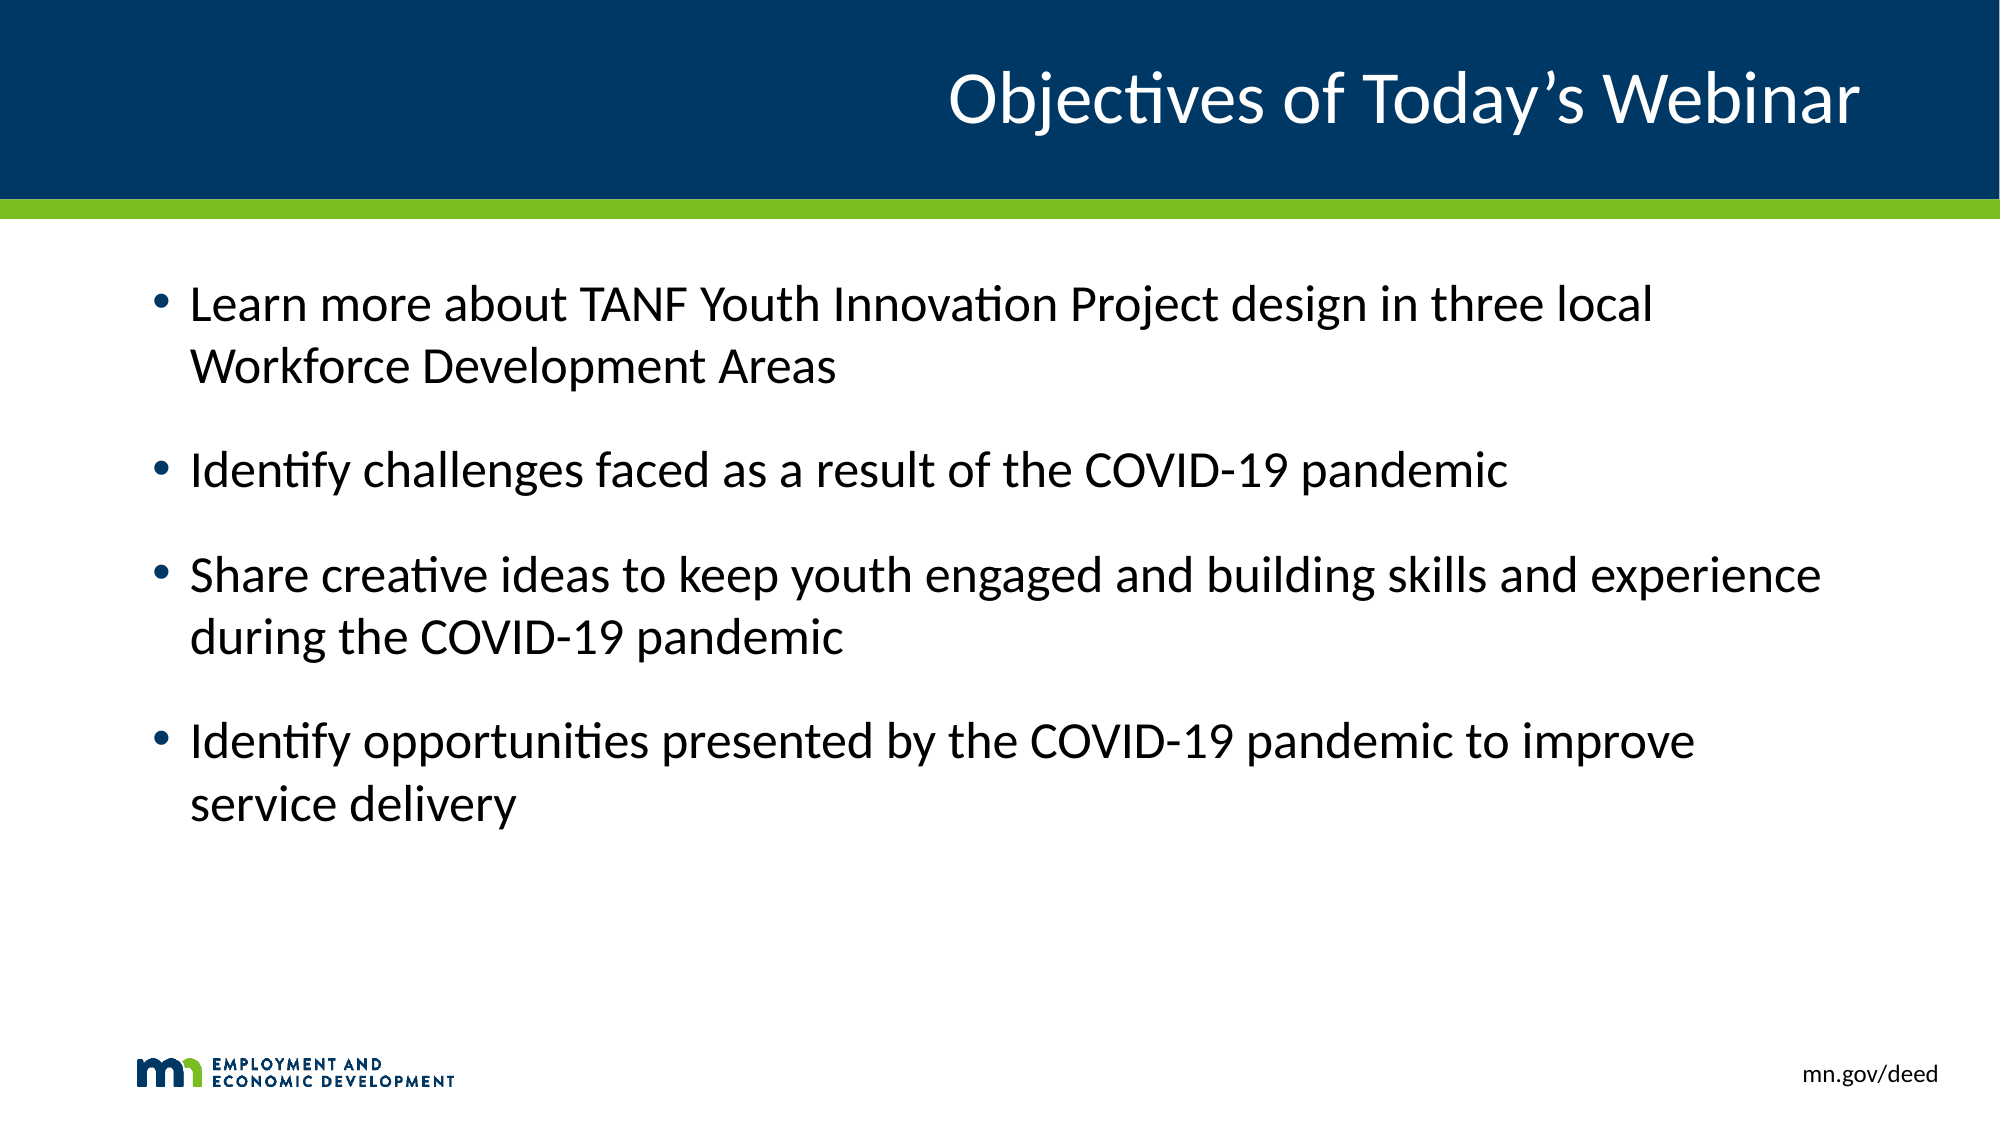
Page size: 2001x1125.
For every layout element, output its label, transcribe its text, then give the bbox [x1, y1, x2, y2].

title Objectives of Today’s Webinar [137, 0, 1863, 200]
picture [137, 1058, 454, 1087]
list Learn more about TANF Youth Innovation Project design in three local Workforce Development Areas Identify challenges faced as a result of the COVID-19 pandemic Share creative ideas to keep youth engaged and building skills and experience during the COVID-19 pandemic Identify opportunities presented by the COVID-19 pandemic to improve service delivery [137, 261, 1863, 1014]
footer mn.gov/deed [1037, 1042, 1955, 1103]
